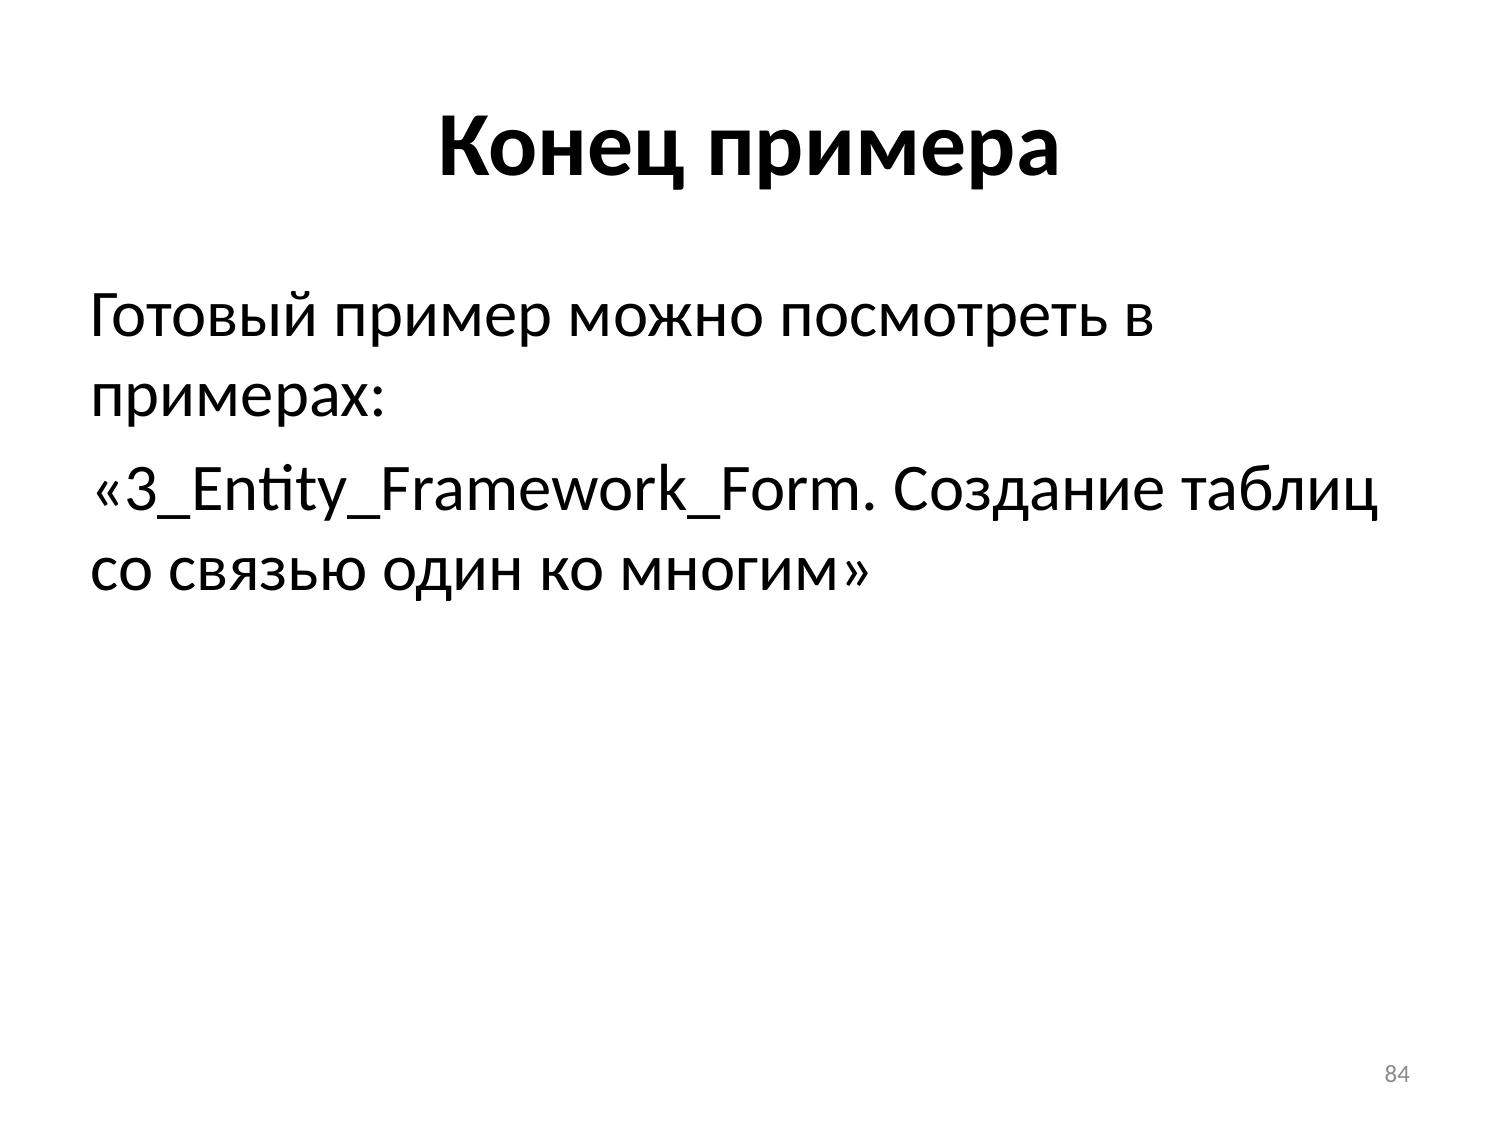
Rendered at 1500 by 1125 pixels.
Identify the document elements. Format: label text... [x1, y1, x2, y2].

list Готовый пример можно посмотреть в примерах: «3_Entity_Framework_Form. Создание таблиц со связью один ко многим» [75, 262, 1425, 1005]
title Конец примера [75, 45, 1425, 233]
slide_number 84 [1074, 1042, 1425, 1103]
